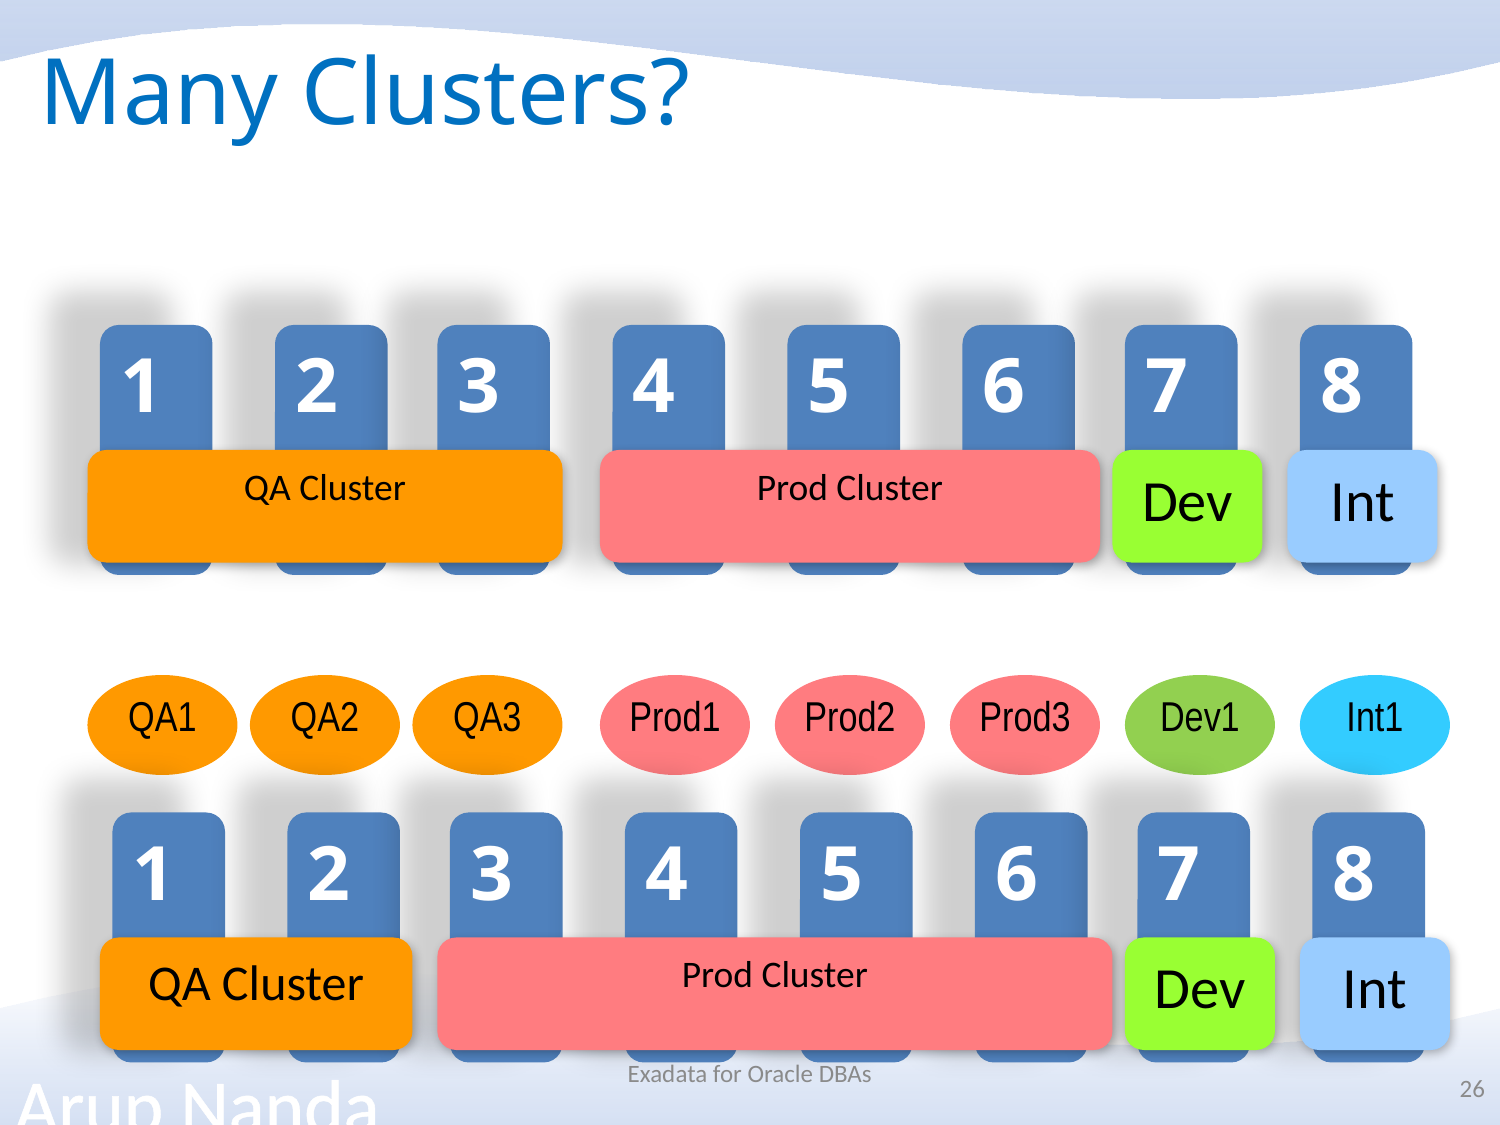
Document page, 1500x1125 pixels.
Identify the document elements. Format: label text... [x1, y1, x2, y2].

text_box 3 [437, 324, 547, 447]
text_box 7 [1137, 812, 1247, 937]
text_box Prod1 [599, 675, 750, 773]
text_box 3 [449, 812, 559, 937]
text_box Prod Cluster [599, 449, 1101, 563]
slide_number 26 [1212, 1062, 1500, 1113]
text_box 1 [112, 812, 222, 937]
text_box Prod2 [774, 675, 925, 773]
text_box 7 [1124, 324, 1234, 449]
text_box QA Cluster [87, 449, 563, 563]
title Many Clusters? [24, 24, 1475, 150]
footer Exadata for Oracle DBAs [512, 1042, 988, 1103]
text_box 8 [1299, 324, 1413, 449]
text_box Dev [1124, 937, 1275, 1051]
text_box QA1 [87, 675, 238, 773]
text_box 8 [1312, 812, 1426, 937]
text_box 2 [274, 324, 372, 447]
text_box 6 [962, 324, 1059, 447]
text_box 4 [624, 812, 734, 935]
text_box Dev1 [1124, 675, 1275, 775]
text_box 2 [287, 812, 384, 935]
text_box QA2 [249, 675, 400, 771]
text_box 5 [799, 812, 909, 935]
text_box 4 [612, 324, 722, 449]
text_box Prod Cluster [437, 937, 1113, 1051]
text_box 6 [974, 812, 1072, 935]
text_box Dev [1112, 449, 1263, 563]
text_box 5 [787, 324, 897, 447]
text_box Prod3 [949, 675, 1100, 773]
text_box QA Cluster [99, 937, 413, 1051]
text_box 1 [99, 324, 209, 449]
text_box Int [1287, 449, 1438, 563]
text_box Int [1299, 937, 1450, 1051]
text_box Int1 [1299, 675, 1450, 775]
text_box QA3 [412, 675, 563, 771]
